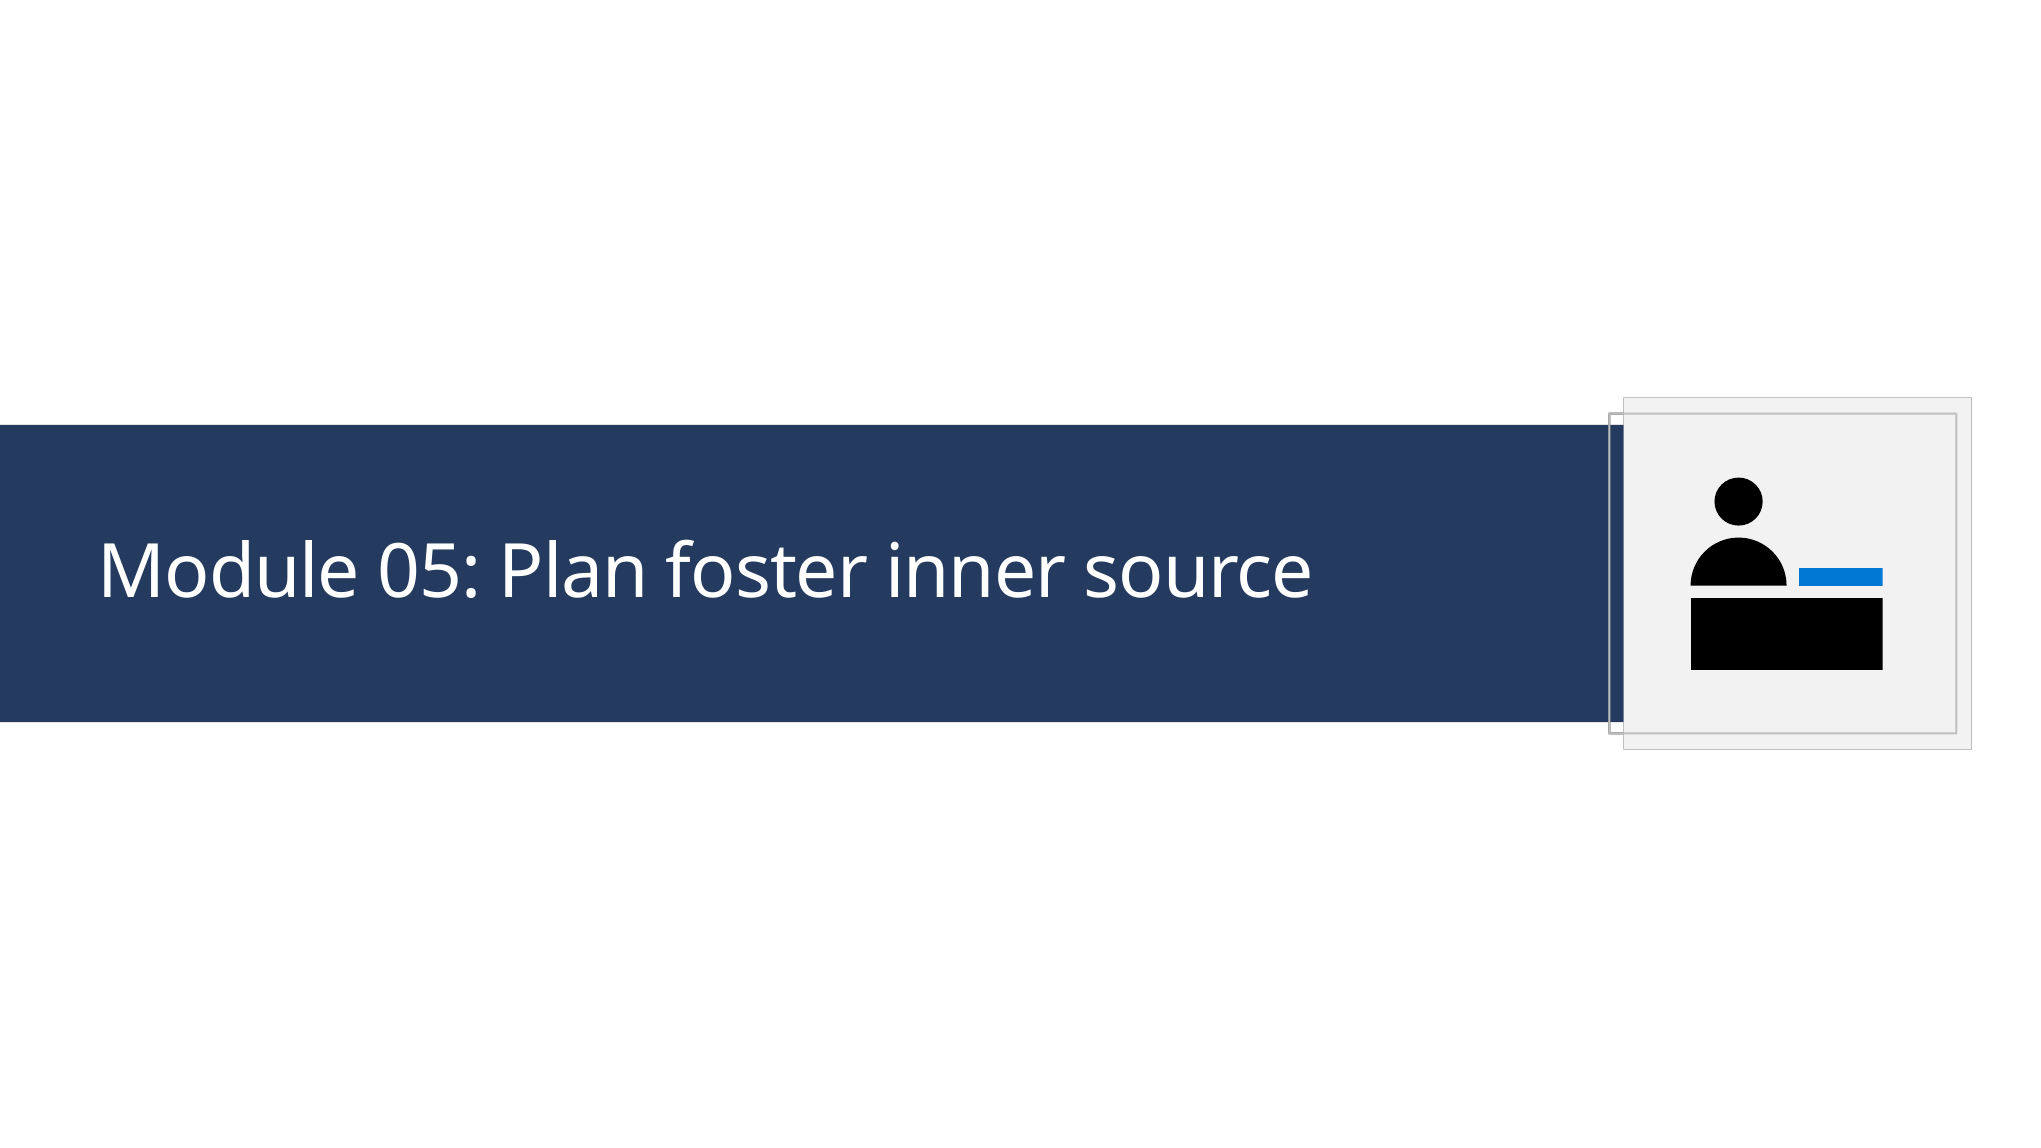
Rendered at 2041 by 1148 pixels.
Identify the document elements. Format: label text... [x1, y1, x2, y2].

picture [0, 0, 2041, 1148]
title Module 05: Plan foster inner source [97, 531, 1586, 616]
